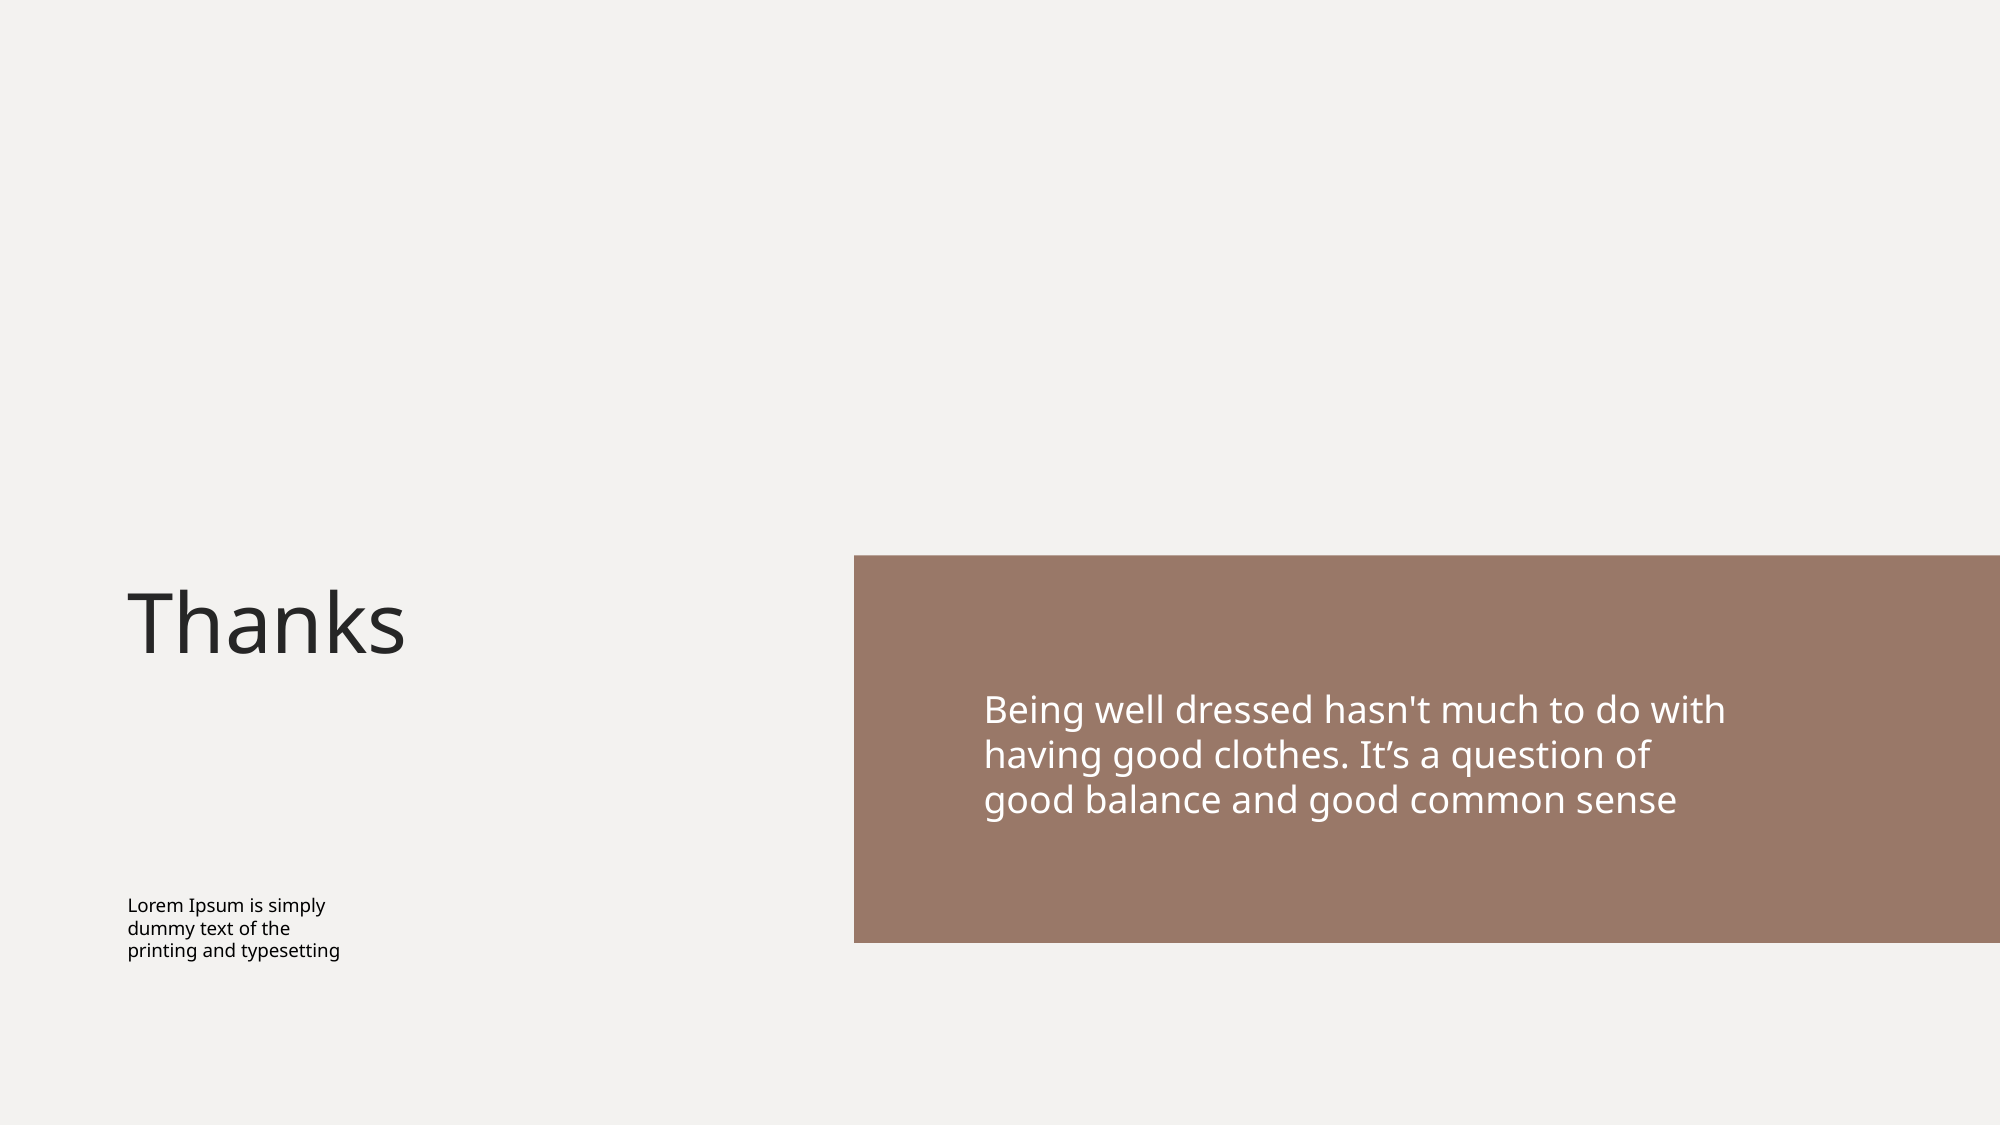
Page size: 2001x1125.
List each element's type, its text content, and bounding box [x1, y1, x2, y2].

picture [636, 181, 1815, 1125]
text_box Lorem Ipsum is simply dummy text of the printing and typesetting [112, 886, 359, 969]
text_box [1815, 554, 2000, 944]
text_box Thanks [112, 562, 636, 678]
